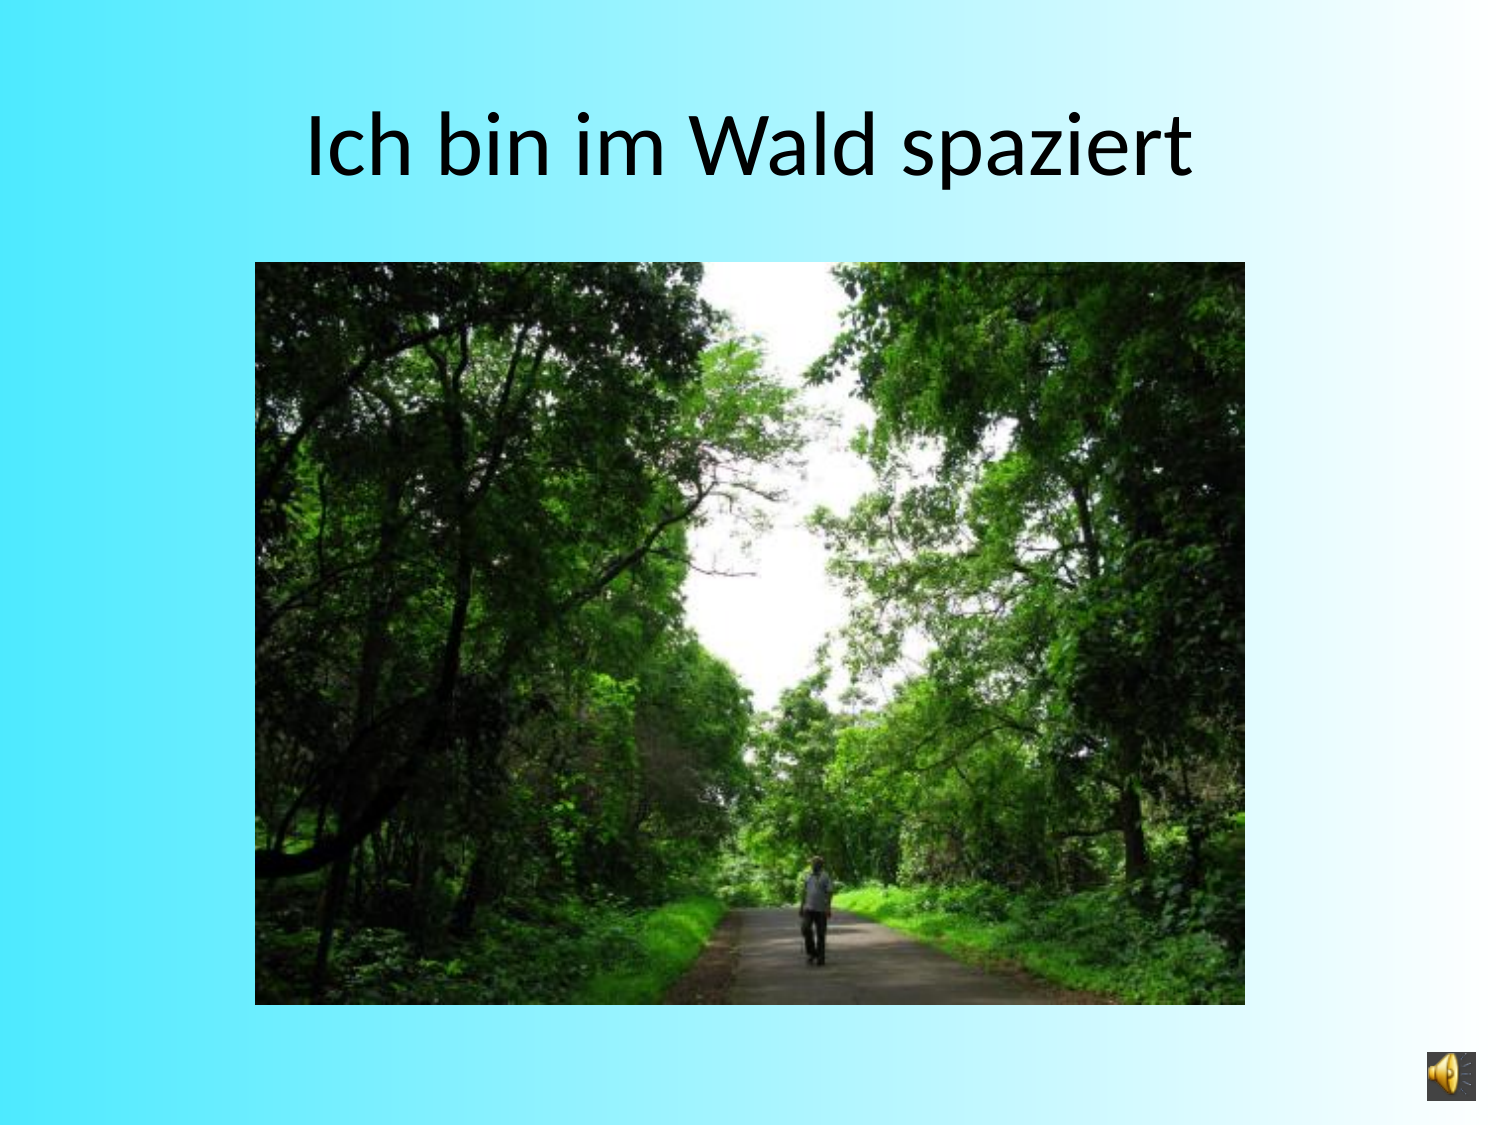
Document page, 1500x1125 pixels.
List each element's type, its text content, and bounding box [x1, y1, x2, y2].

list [74, 262, 1426, 1006]
picture [1426, 1051, 1477, 1102]
title Ich bin im Wald spaziert [74, 44, 1426, 233]
